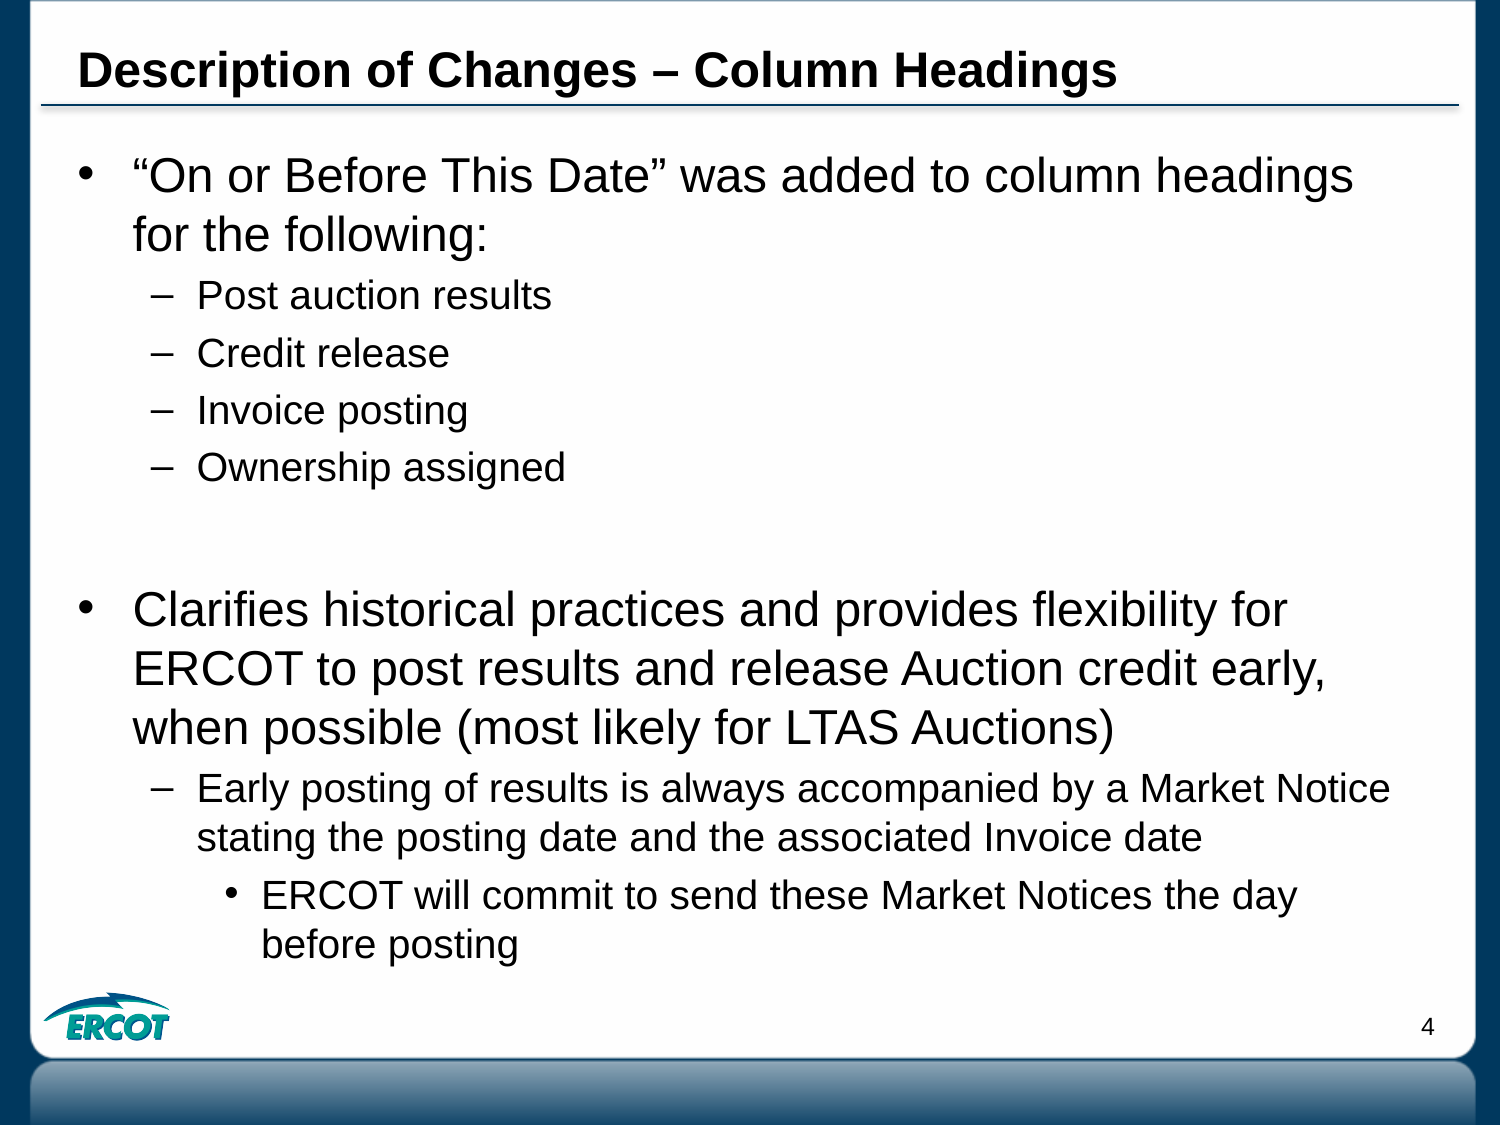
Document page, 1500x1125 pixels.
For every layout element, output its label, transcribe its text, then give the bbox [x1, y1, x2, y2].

picture [0, 0, 1500, 1125]
list “On or Before This Date” was added to column headings for the following: Post auction results Credit release Invoice posting Ownership assigned Clarifies historical practices and provides flexibility for ERCOT to post results and release Auction credit early, when possible (most likely for LTAS Auctions) Early posting of results is always accompanied by a Market Notice stating the posting date and the associated Invoice date ERCOT will commit to send these Market Notices the day before posting [62, 135, 1413, 976]
title Description of Changes – Column Headings [62, 29, 1450, 106]
